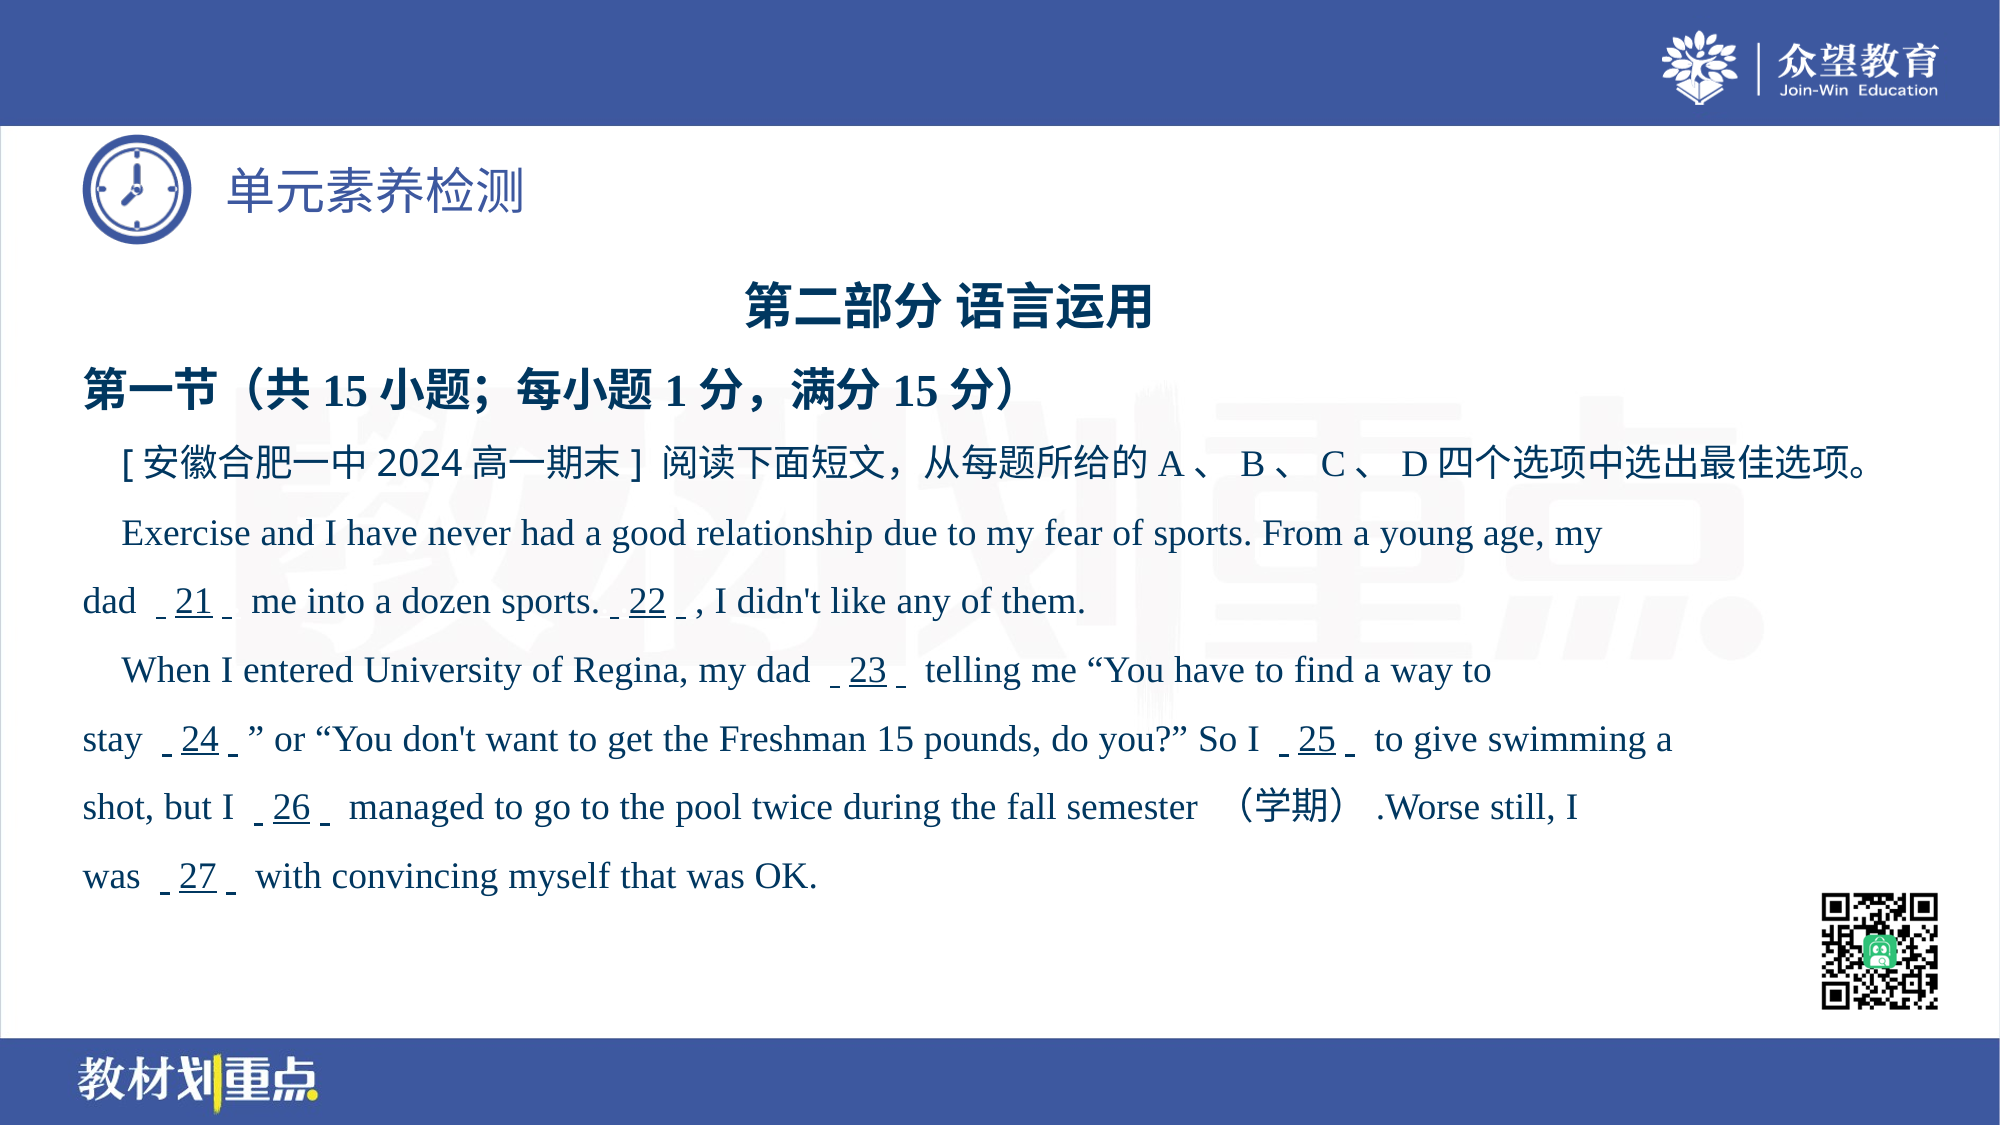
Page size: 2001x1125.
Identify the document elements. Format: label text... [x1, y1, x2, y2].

text_box 第一节（共15小题；每小题1分，满分15分） [82, 334, 1817, 415]
picture [0, 0, 2000, 1125]
text_box [安徽合肥一中2024高一期末] 阅读下面短文，从每题所给的A、B、C、D四个选项中选出最佳选项。 Exercise and I have never had a good relationship due to my fear of sports. From a young age, my dad . .21. . me into a dozen sports.. .22. ., I didn't like any of them. When I entered University of Regina, my dad . .23. . telling me “You have to find a way to stay . .24. .” or “You don't want to get the Freshman 15 pounds, do you?” So I . .25. . to give swimming a shot, but I . .26. . managed to go to the pool twice during the fall semester （学期）.Worse still, I was . .27. . with convincing myself that was OK. [82, 415, 1817, 897]
text_box 第二部分 语言运用 [82, 247, 1817, 334]
